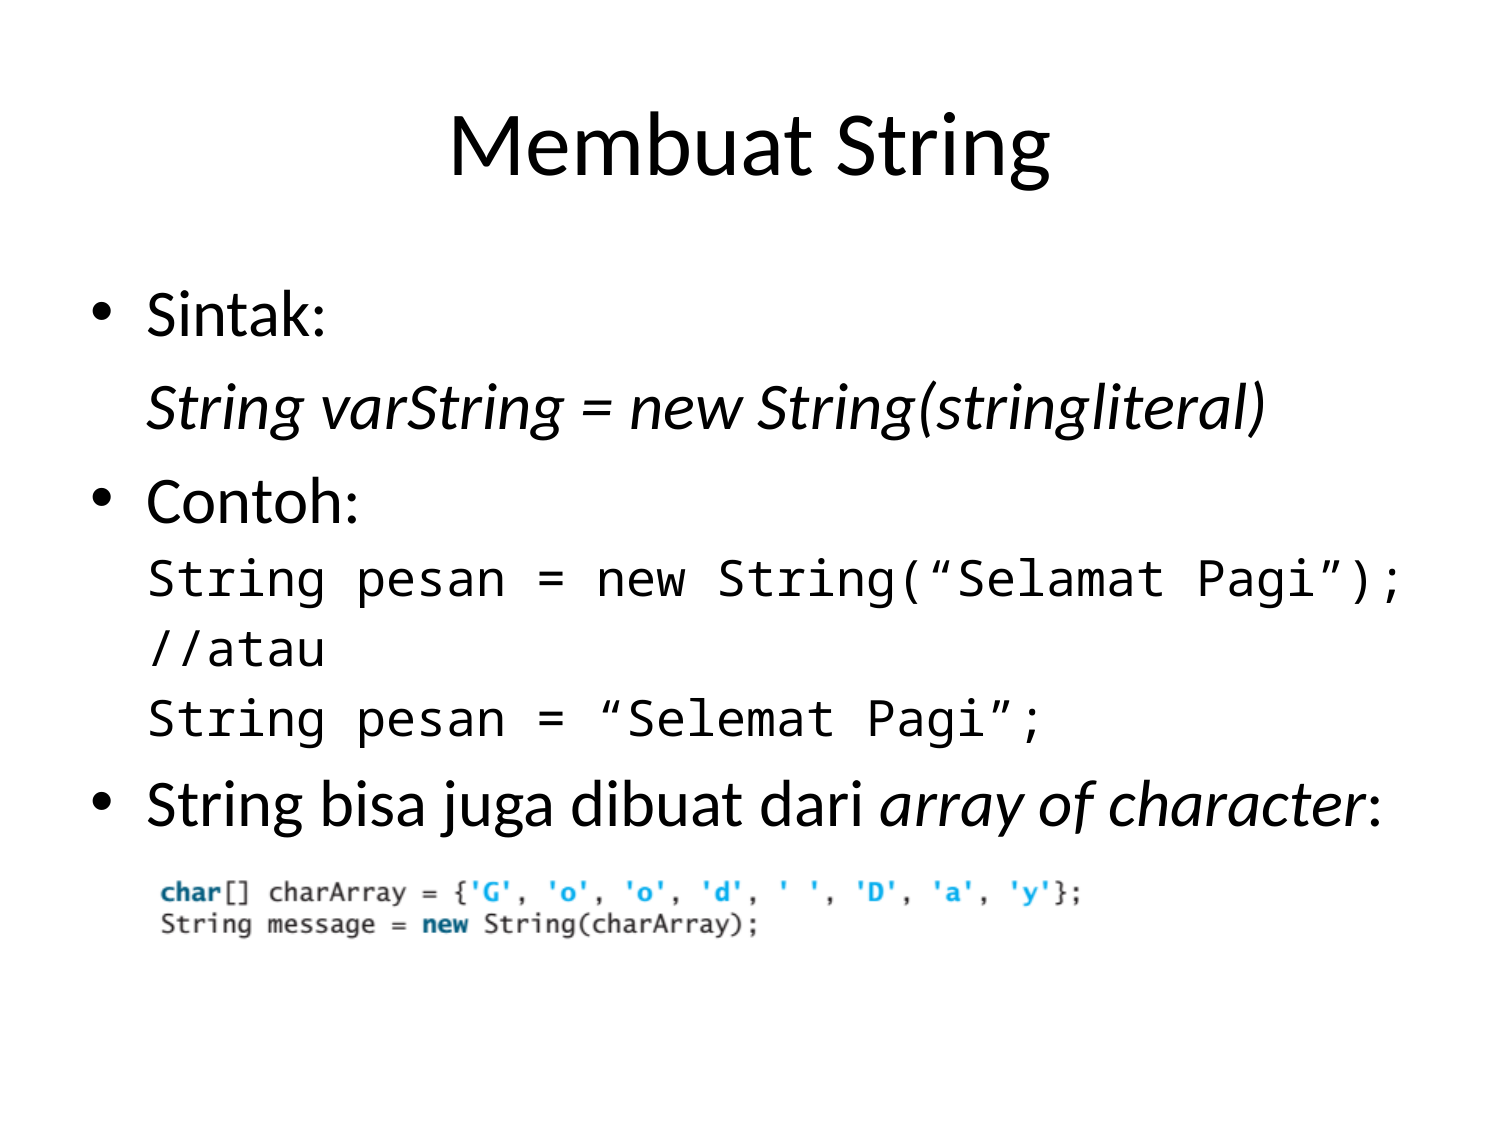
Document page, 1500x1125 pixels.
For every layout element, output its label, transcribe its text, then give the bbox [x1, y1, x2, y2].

title Membuat String [75, 45, 1425, 233]
picture [147, 857, 1101, 952]
list Sintak: String varString = new String(stringliteral) Contoh: String pesan = new String(“Selamat Pagi”); //atau String pesan = “Selemat Pagi”; String bisa juga dibuat dari array of character: [75, 262, 1425, 1005]
